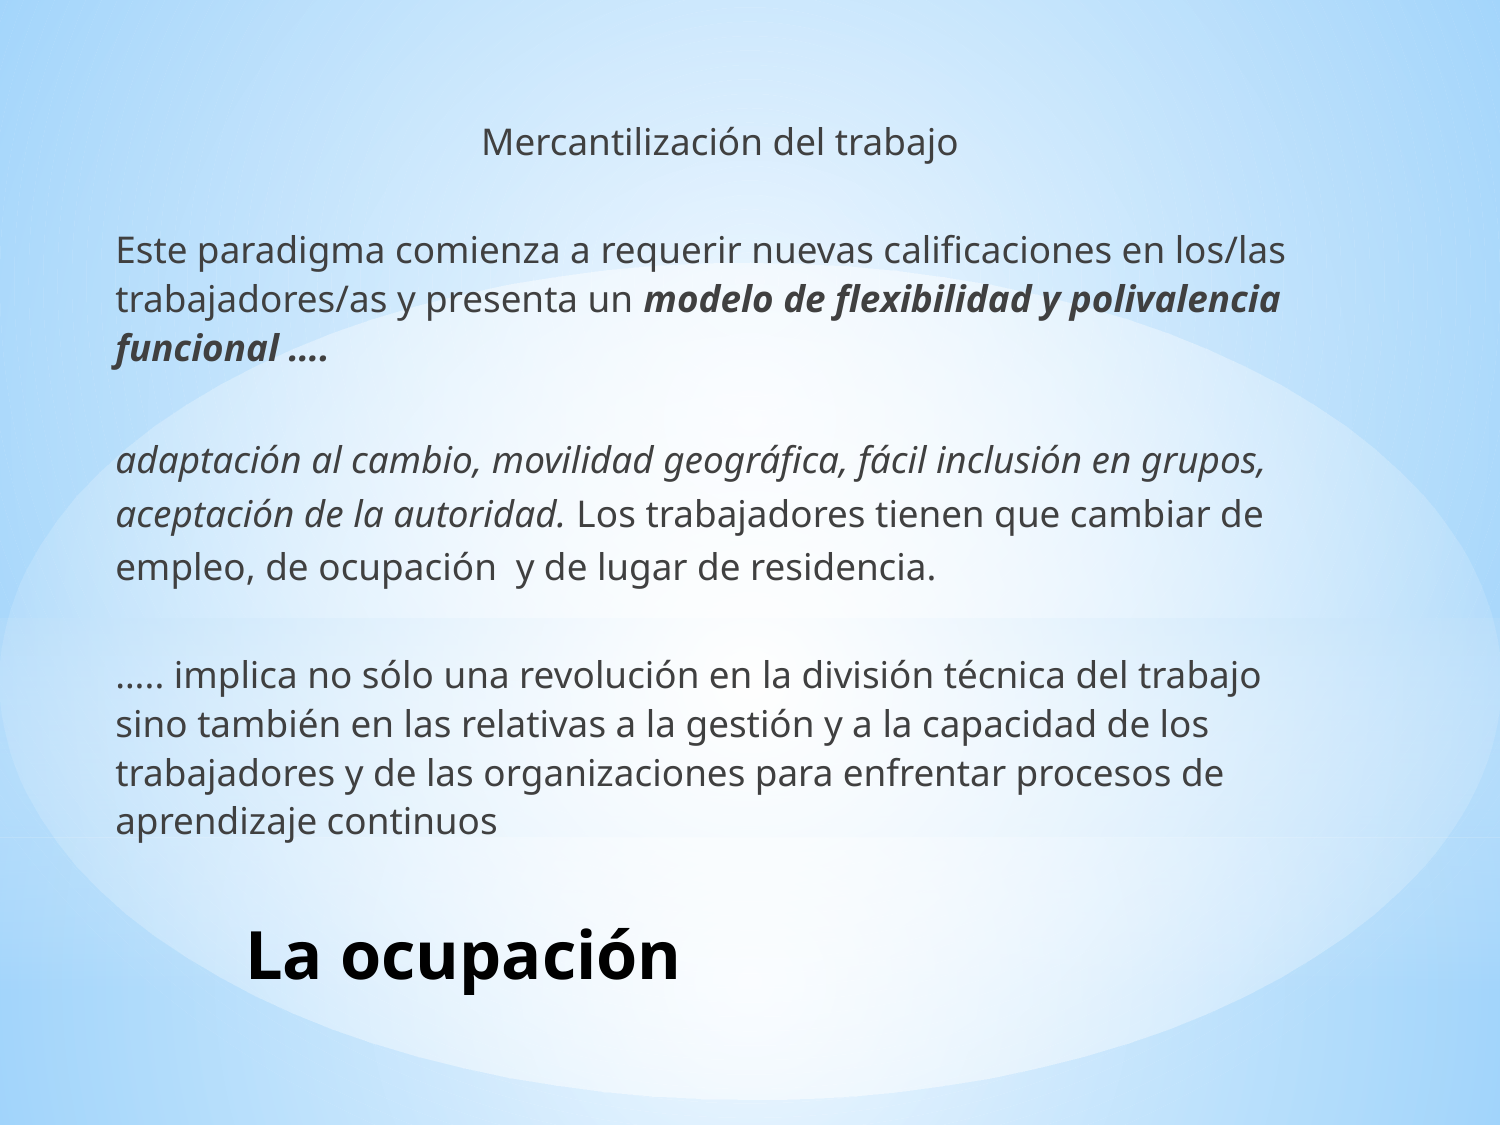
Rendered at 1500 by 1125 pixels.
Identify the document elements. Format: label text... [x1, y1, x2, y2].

title La ocupación [230, 905, 1299, 999]
list Mercantilización del trabajo Este paradigma comienza a requerir nuevas calificaciones en los/las trabajadores/as y presenta un modelo de flexibilidad y polivalencia funcional …. adaptación al cambio, movilidad geográfica, fácil inclusión en grupos, aceptación de la autoridad. Los trabajadores tienen que cambiar de empleo, de ocupación y de lugar de residencia. ….. implica no sólo una revolución en la división técnica del trabajo sino también en las relativas a la gestión y a la capacidad de los trabajadores y de las organizaciones para enfrentar procesos de aprendizaje continuos [100, 120, 1341, 858]
